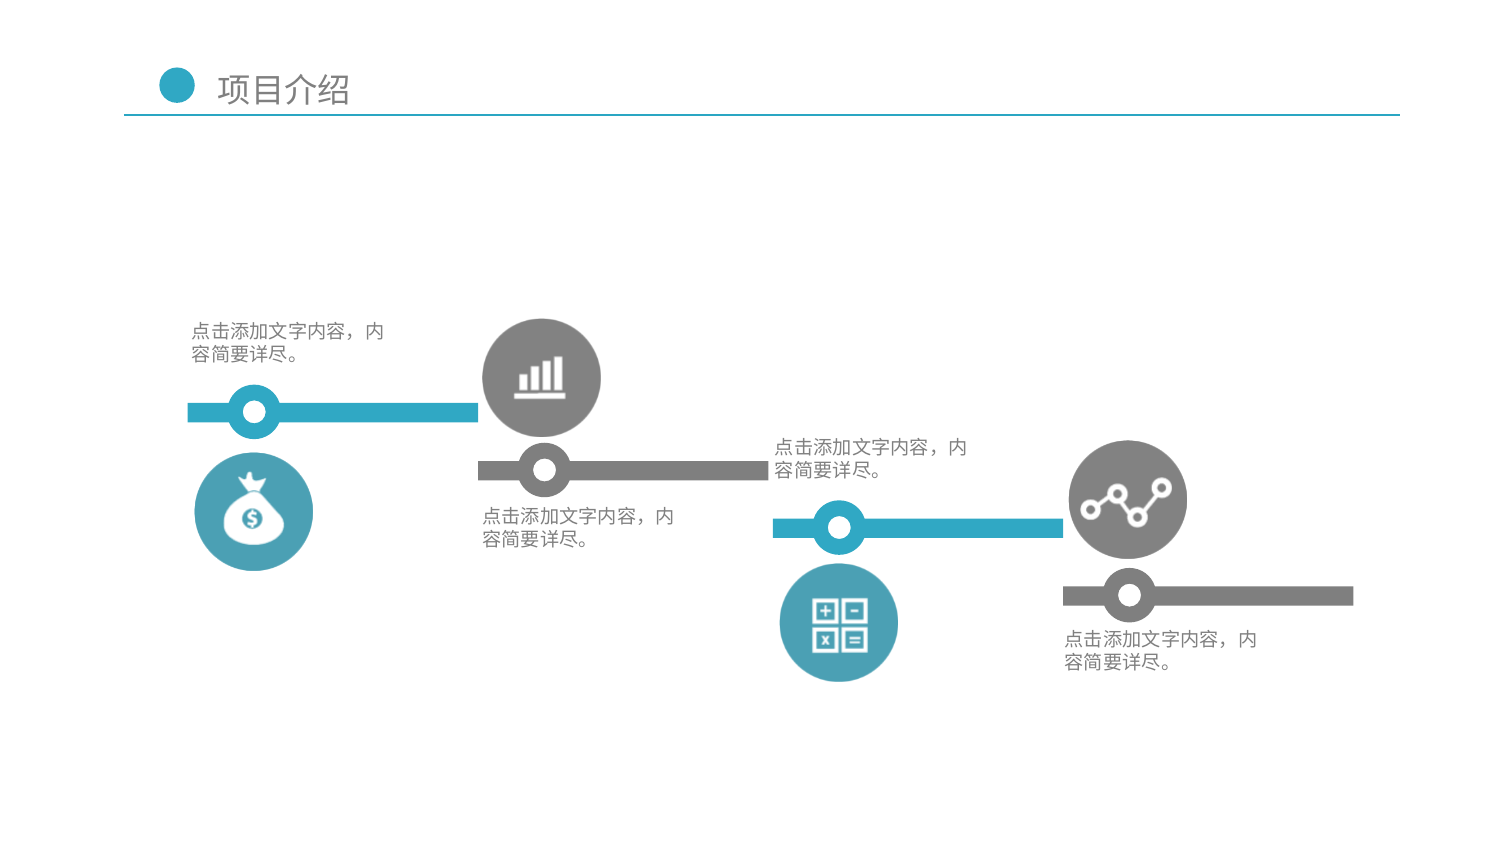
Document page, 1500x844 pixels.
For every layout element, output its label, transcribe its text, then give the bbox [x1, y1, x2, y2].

picture [482, 317, 602, 437]
text_box [1060, 567, 1356, 619]
text_box 点击添加文字内容，内 容简要详尽。 [1049, 619, 1273, 681]
picture [779, 563, 898, 682]
picture [194, 451, 314, 571]
picture [1068, 439, 1187, 559]
text_box 点击添加文字内容，内 容简要详尽。 [176, 311, 400, 373]
text_box [475, 445, 759, 497]
text_box 点击添加文字内容，内 容简要详尽。 [759, 427, 983, 490]
text_box [770, 498, 1063, 557]
text_box 点击添加文字内容，内 容简要详尽。 [467, 497, 690, 559]
text_box [185, 382, 477, 442]
